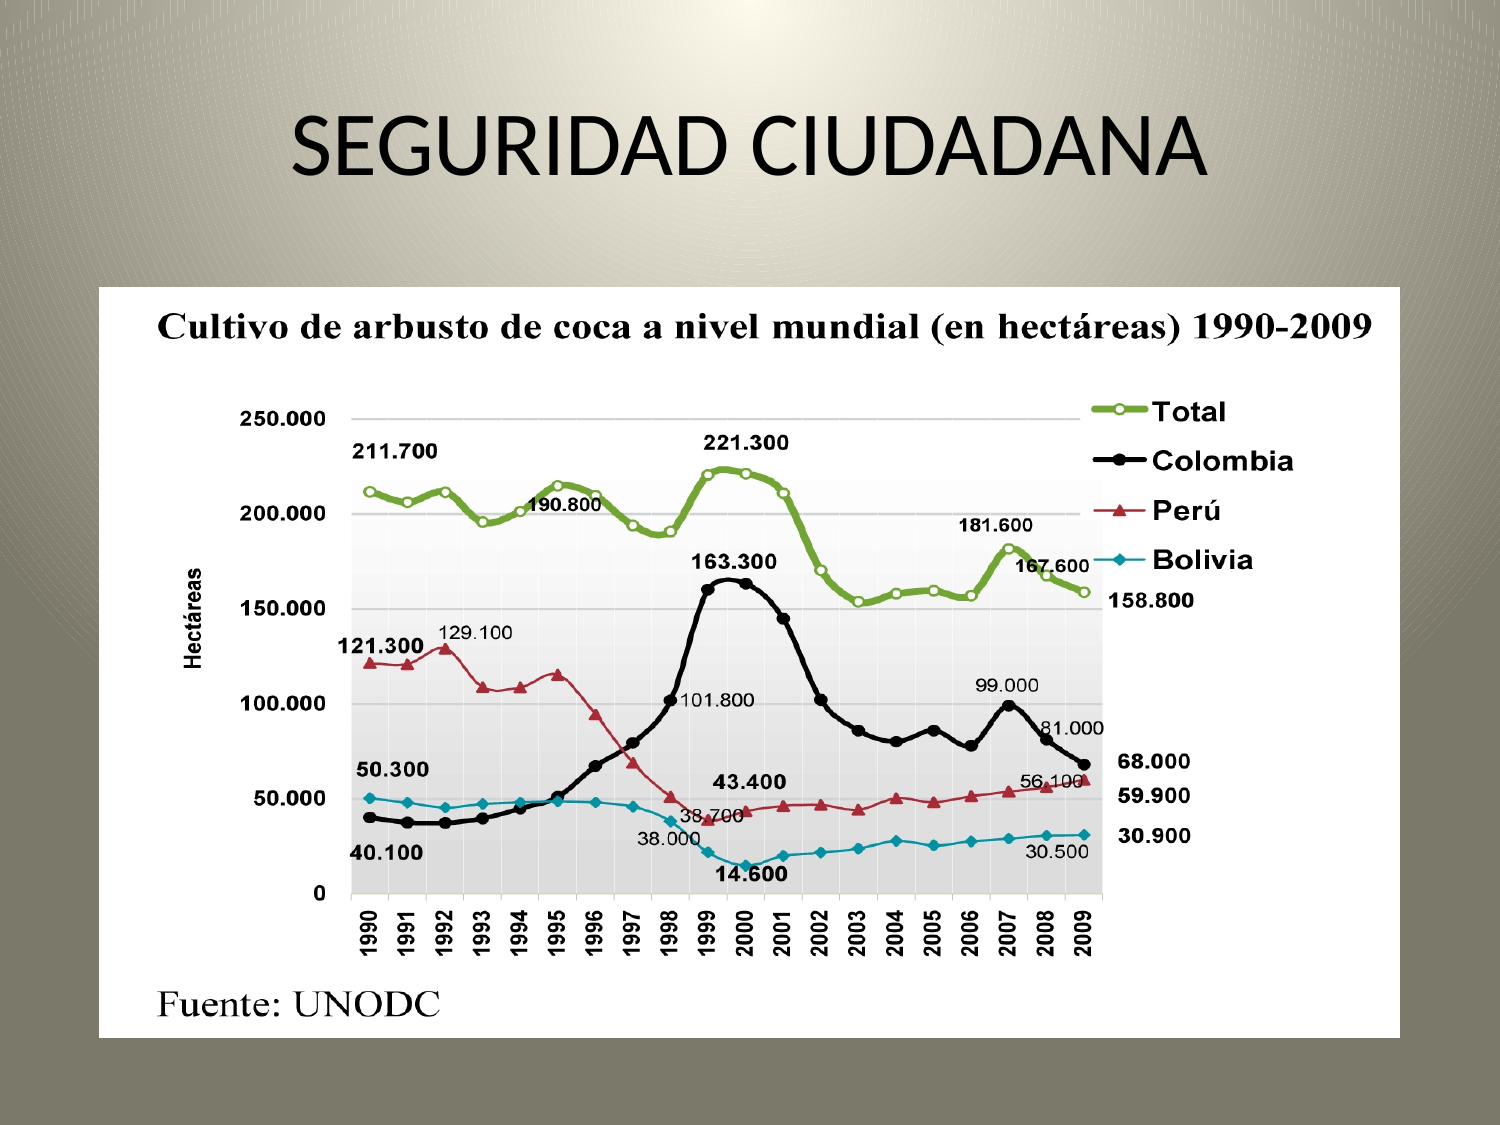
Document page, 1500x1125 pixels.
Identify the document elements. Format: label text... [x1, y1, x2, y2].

title SEGURIDAD CIUDADANA [75, 45, 1425, 233]
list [99, 287, 1401, 1038]
